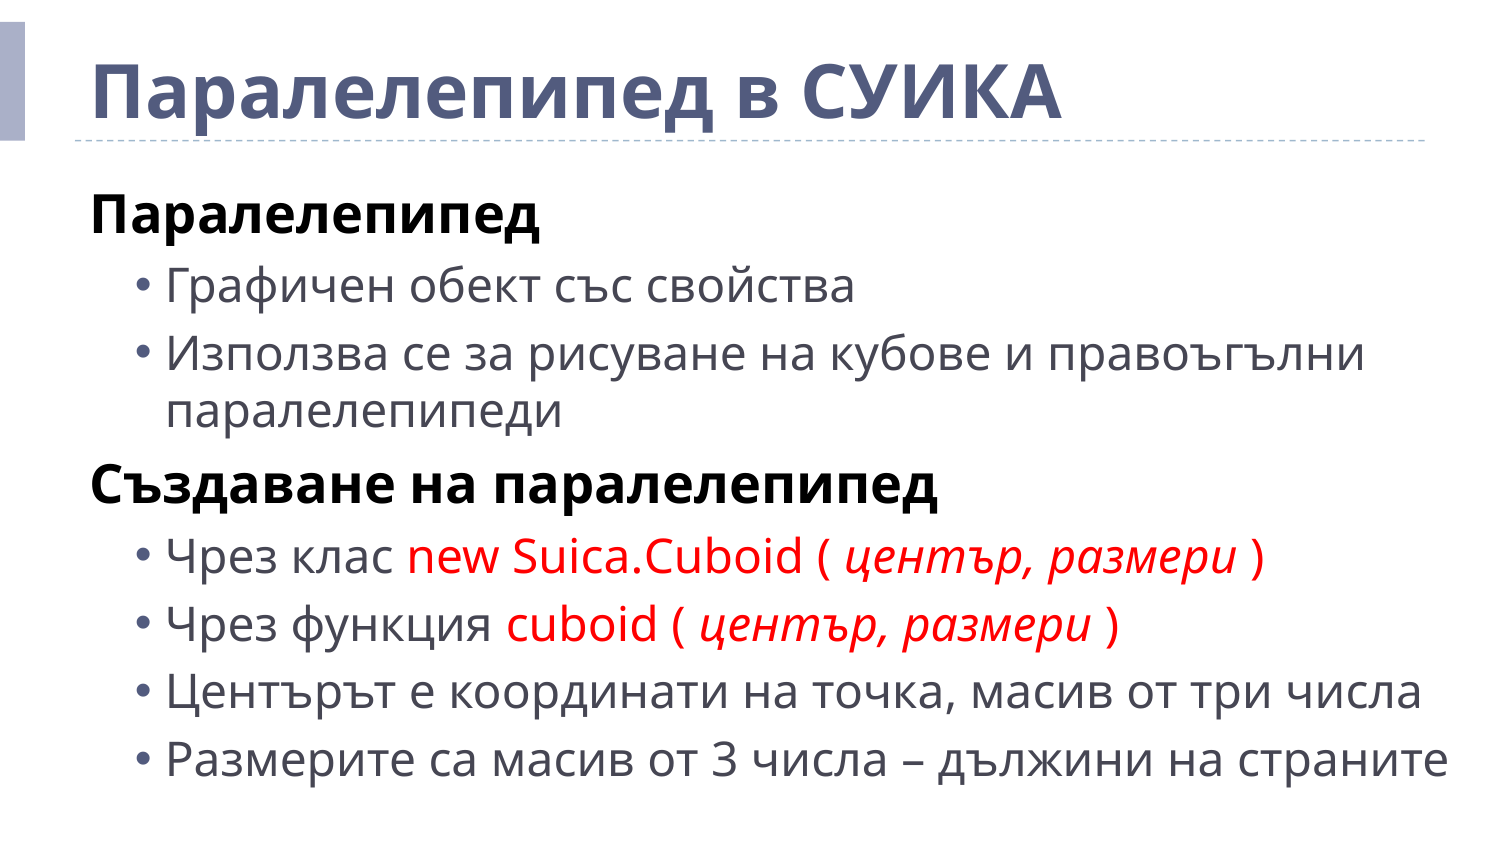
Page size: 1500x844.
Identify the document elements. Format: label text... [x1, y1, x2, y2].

list Паралелепипед Графичен обект със свойства Използва се за рисуване на кубове и правоъгълни паралелепипеди Създаване на паралелепипед Чрез клас new Suica.Cuboid ( център, размери ) Чрез функция cuboid ( център, размери ) Центърът е координати на точка, масив от три числа Размерите са масив от 3 числа – дължини на страните [75, 171, 1475, 835]
title Паралелепипед в СУИКА [75, 18, 1475, 141]
